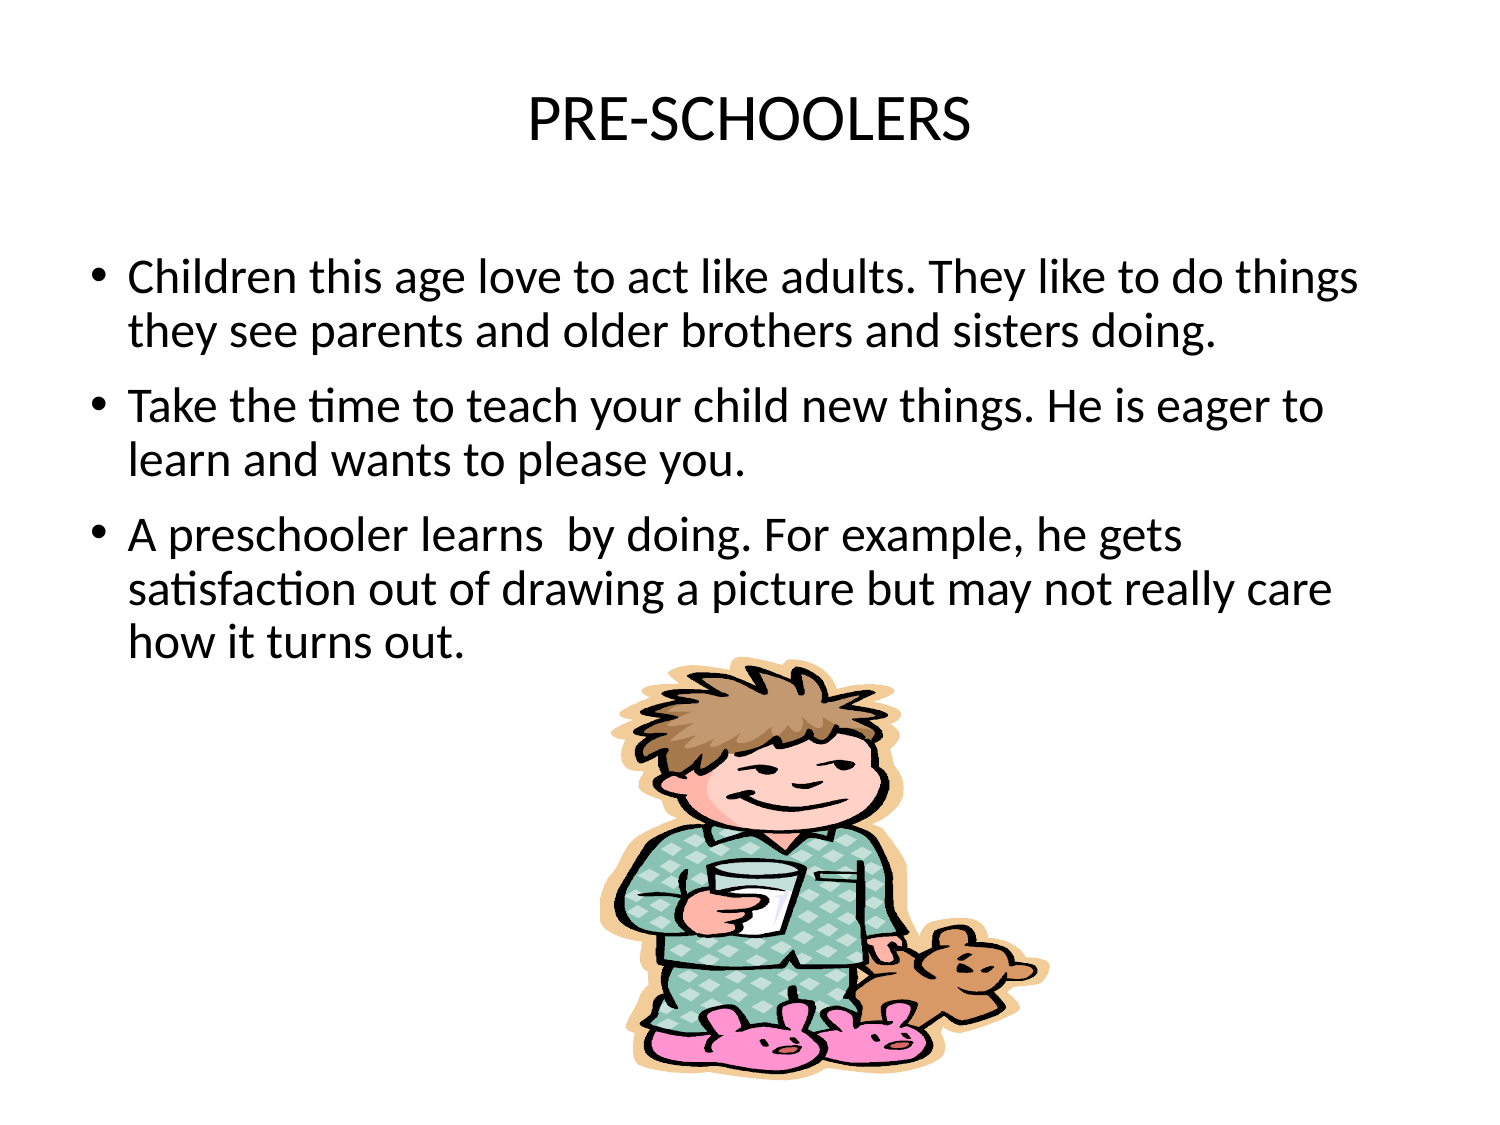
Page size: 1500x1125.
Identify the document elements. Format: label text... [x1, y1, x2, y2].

list PRE-SCHOOLERS Children this age love to act like adults. They like to do things they see parents and older brothers and sisters doing. Take the time to teach your child new things. He is eager to learn and wants to please you. A preschooler learns by doing. For example, he gets satisfaction out of drawing a picture but may not really care how it turns out. [75, 75, 1425, 1038]
picture [599, 649, 1063, 1088]
